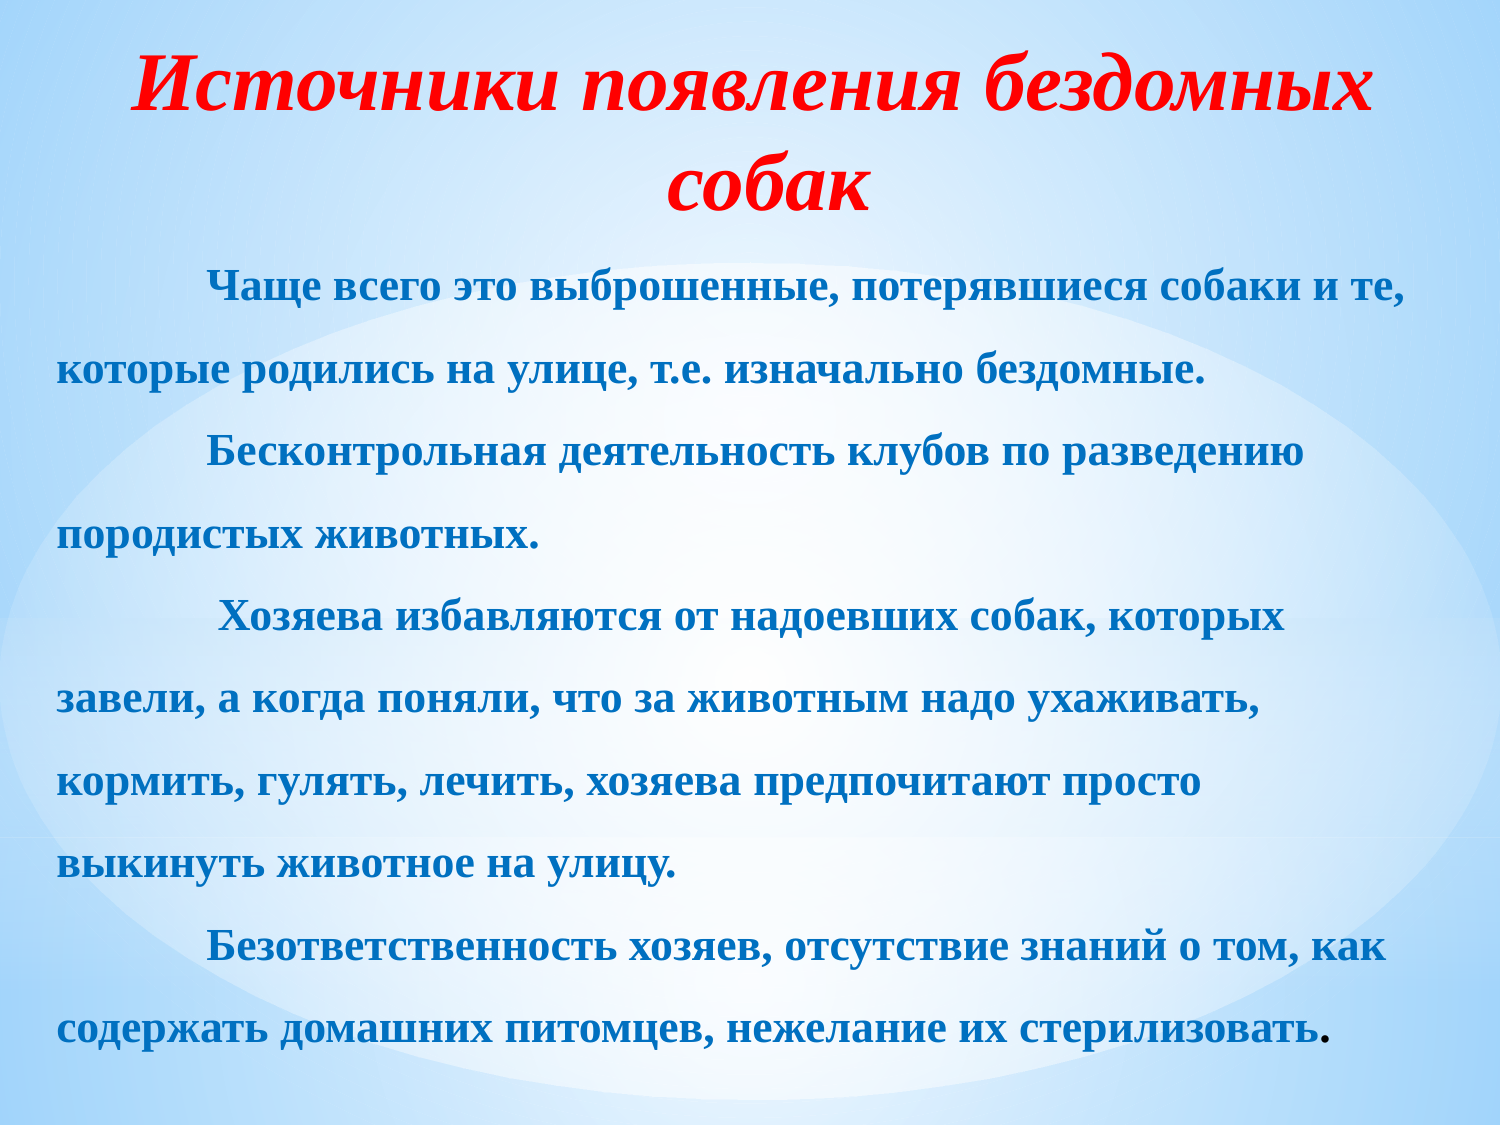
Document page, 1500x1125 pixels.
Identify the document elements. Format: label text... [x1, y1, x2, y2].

title Чаще всего это выброшенные, потерявшиеся собаки и те, которые родились на улице, т.е. изначально бездомные. Бесконтрольная деятельность клубов по разведению породистых животных. Хозяева избавляются от надоевших собак, которых завели, а когда поняли, что за животным надо ухаживать, кормить, гулять, лечить, хозяева предпочитают просто выкинуть животное на улицу. Безответственность хозяев, отсутствие знаний о том, как содержать домашних питомцев, нежелание их стерилизовать. [41, 219, 1436, 1059]
list Источники появления бездомных собак [23, 19, 1477, 114]
